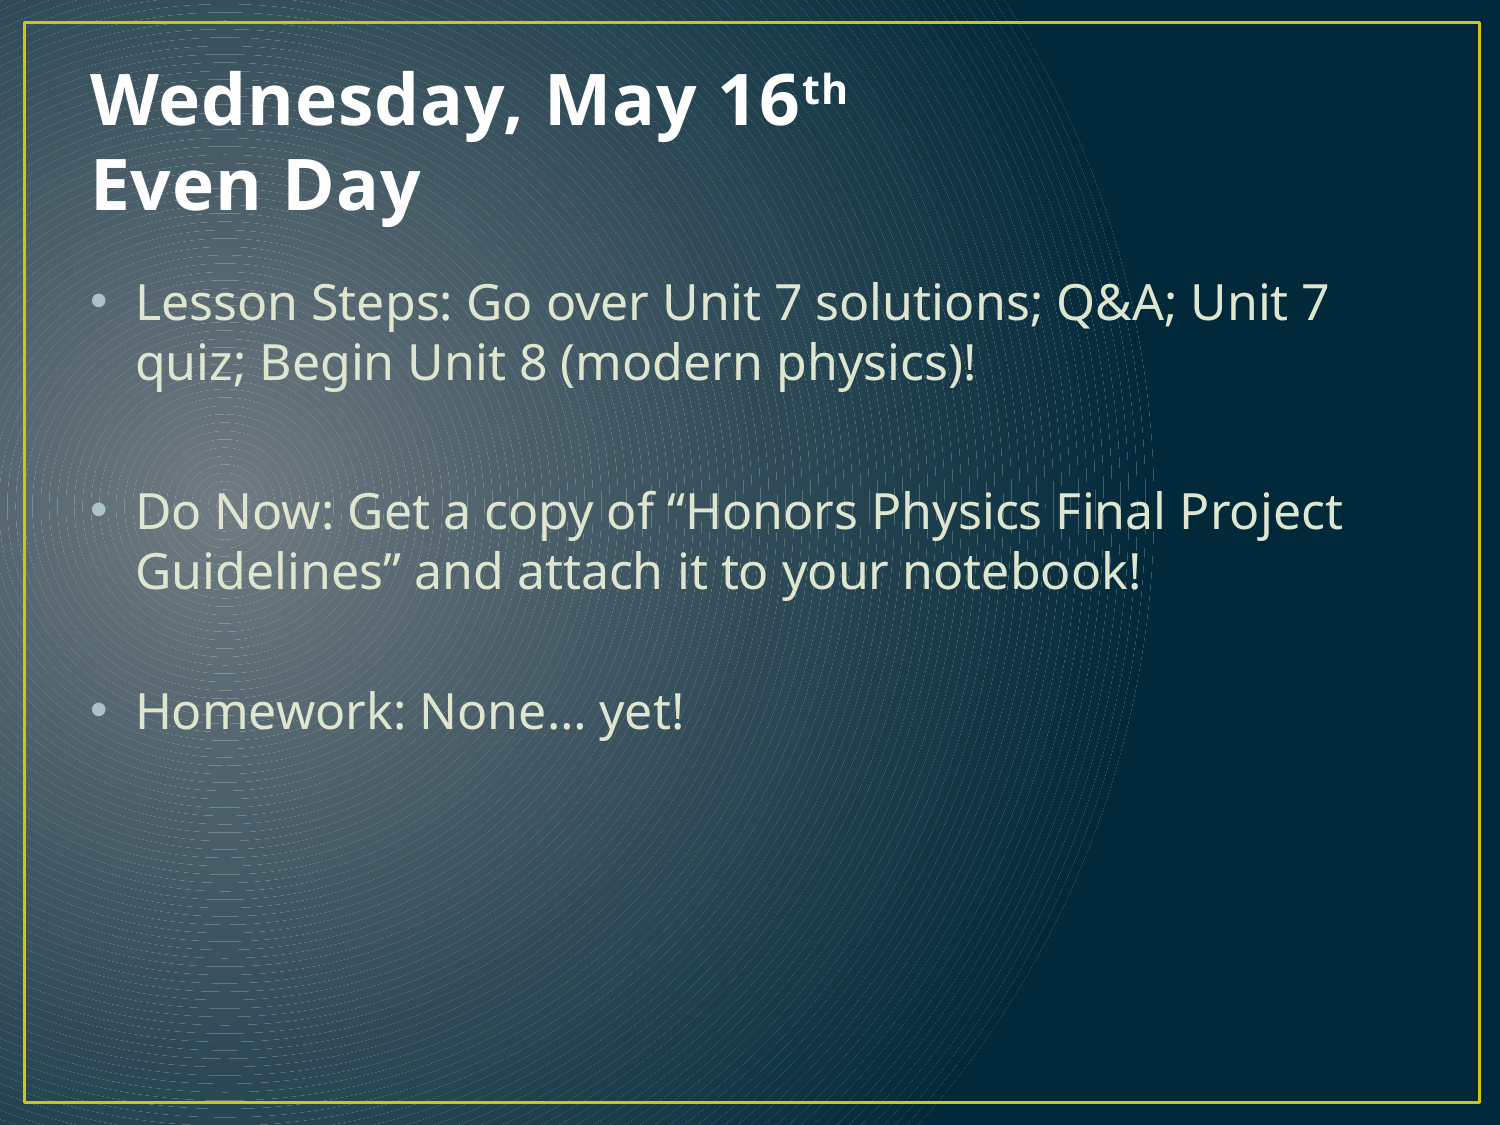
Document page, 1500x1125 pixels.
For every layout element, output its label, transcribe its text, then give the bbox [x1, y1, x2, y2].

list Lesson Steps: Go over Unit 7 solutions; Q&A; Unit 7 quiz; Begin Unit 8 (modern physics)! Do Now: Get a copy of “Honors Physics Final Project Guidelines” and attach it to your notebook! Homework: None… yet! [75, 262, 1425, 1005]
title Wednesday, May 16th Even Day [75, 45, 1425, 233]
